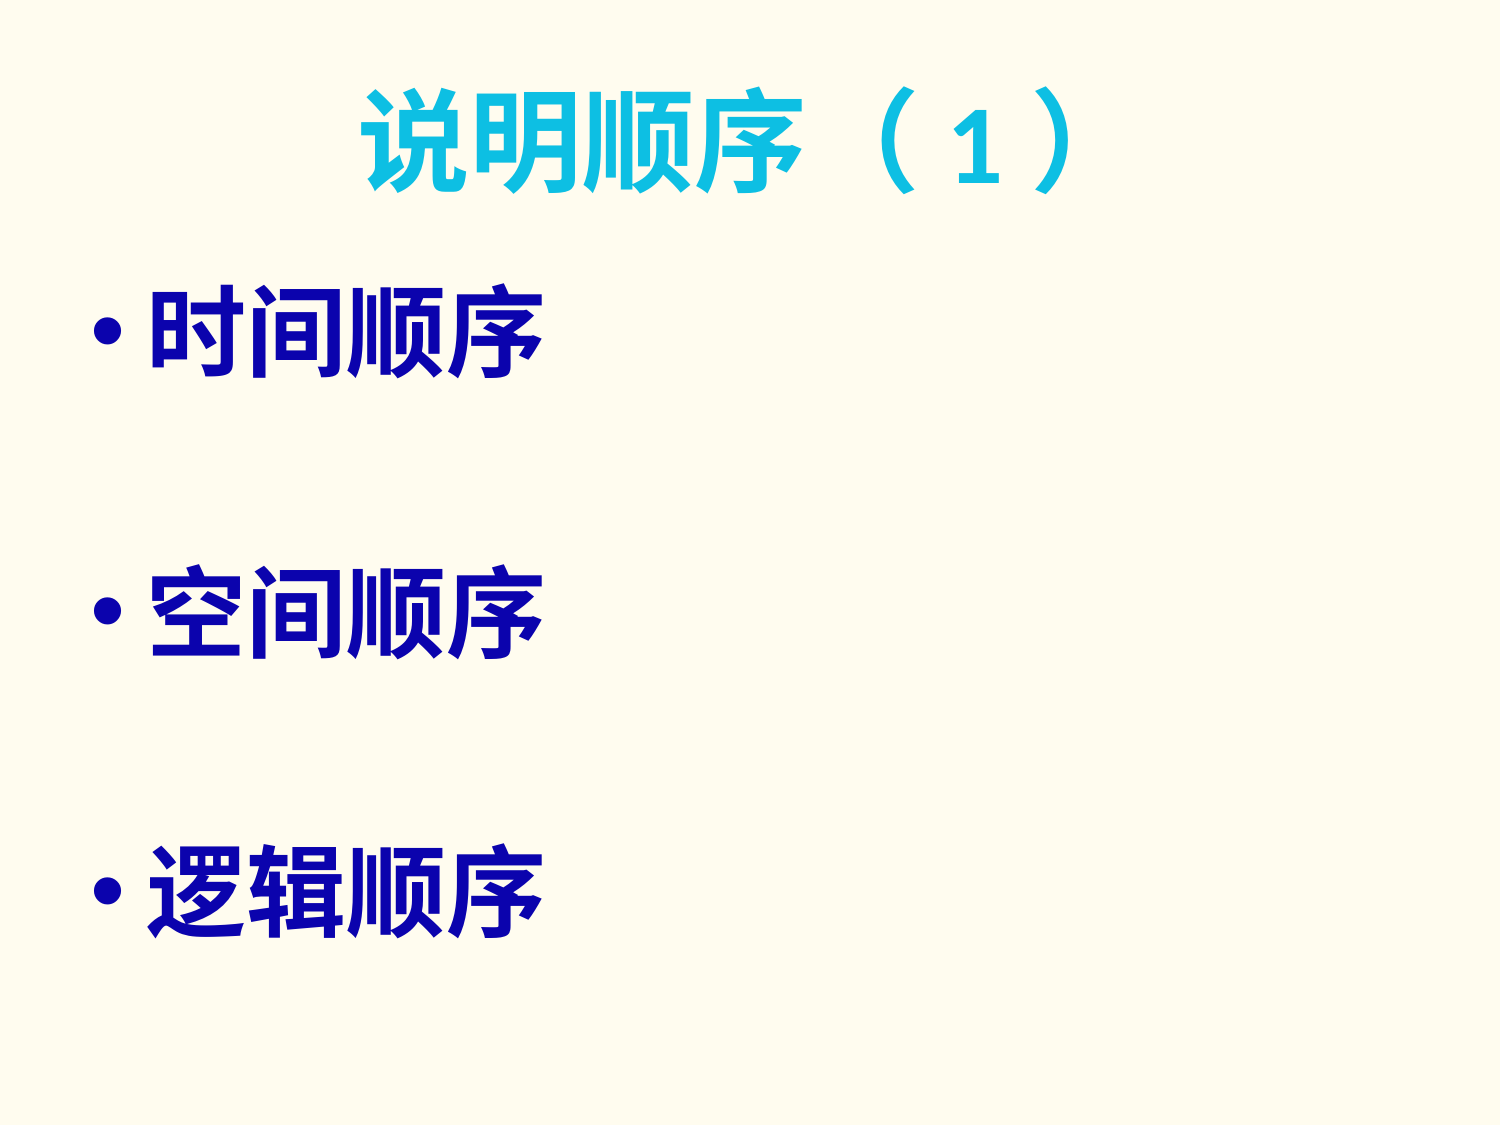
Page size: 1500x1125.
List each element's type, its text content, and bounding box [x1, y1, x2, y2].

list 时间顺序 空间顺序 逻辑顺序 [75, 262, 1425, 1005]
title 说明顺序（1） [75, 45, 1425, 233]
